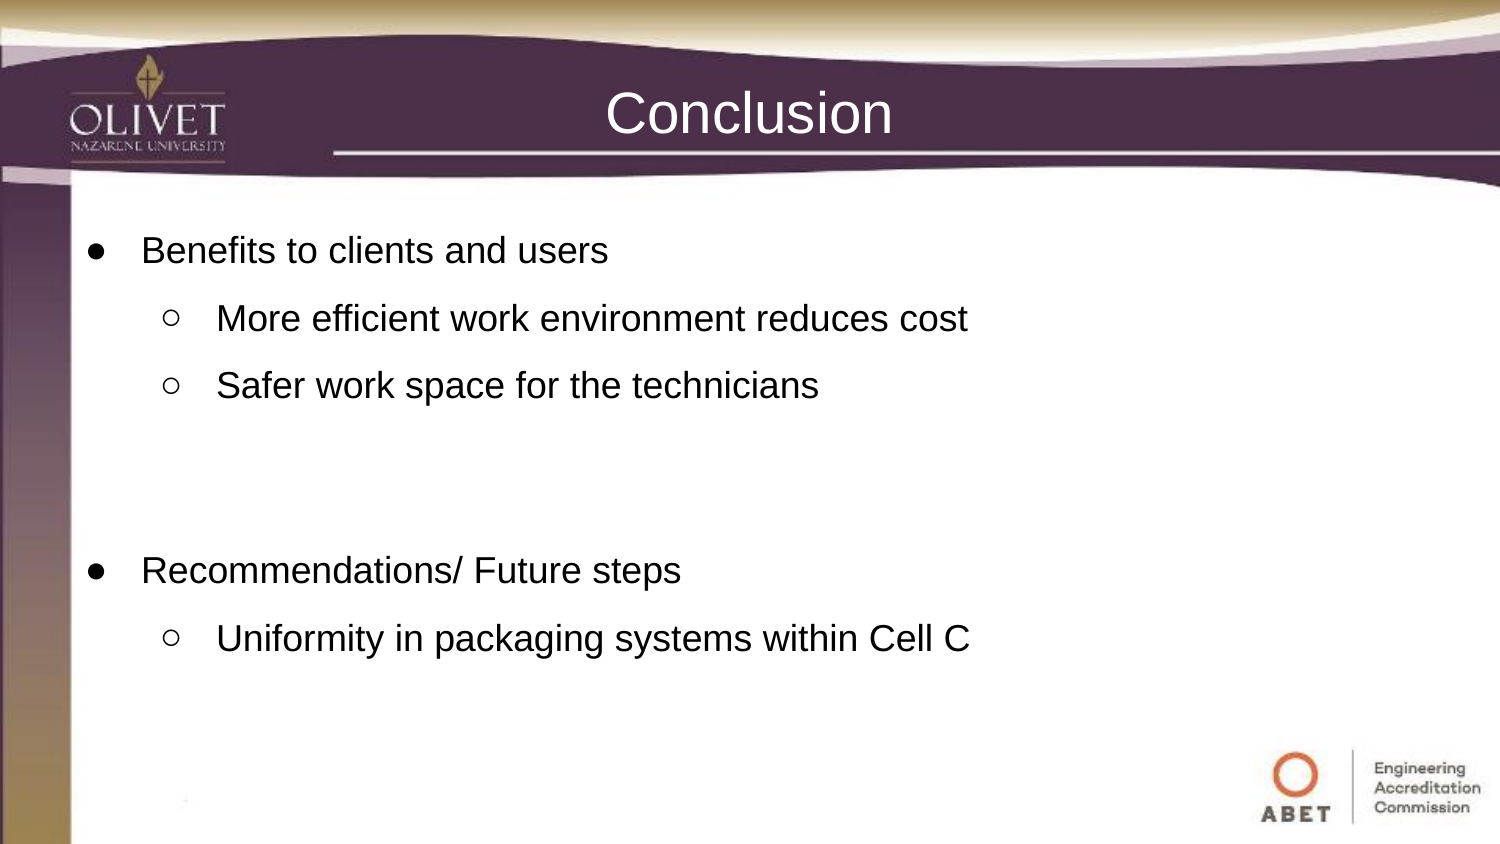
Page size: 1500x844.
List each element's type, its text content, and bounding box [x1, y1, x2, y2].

title Conclusion [51, 60, 1449, 155]
picture [0, 0, 1500, 844]
list Benefits to clients and users More efficient work environment reduces cost Safer work space for the technicians Recommendations/ Future steps Uniformity in packaging systems within Cell C [51, 189, 1449, 785]
